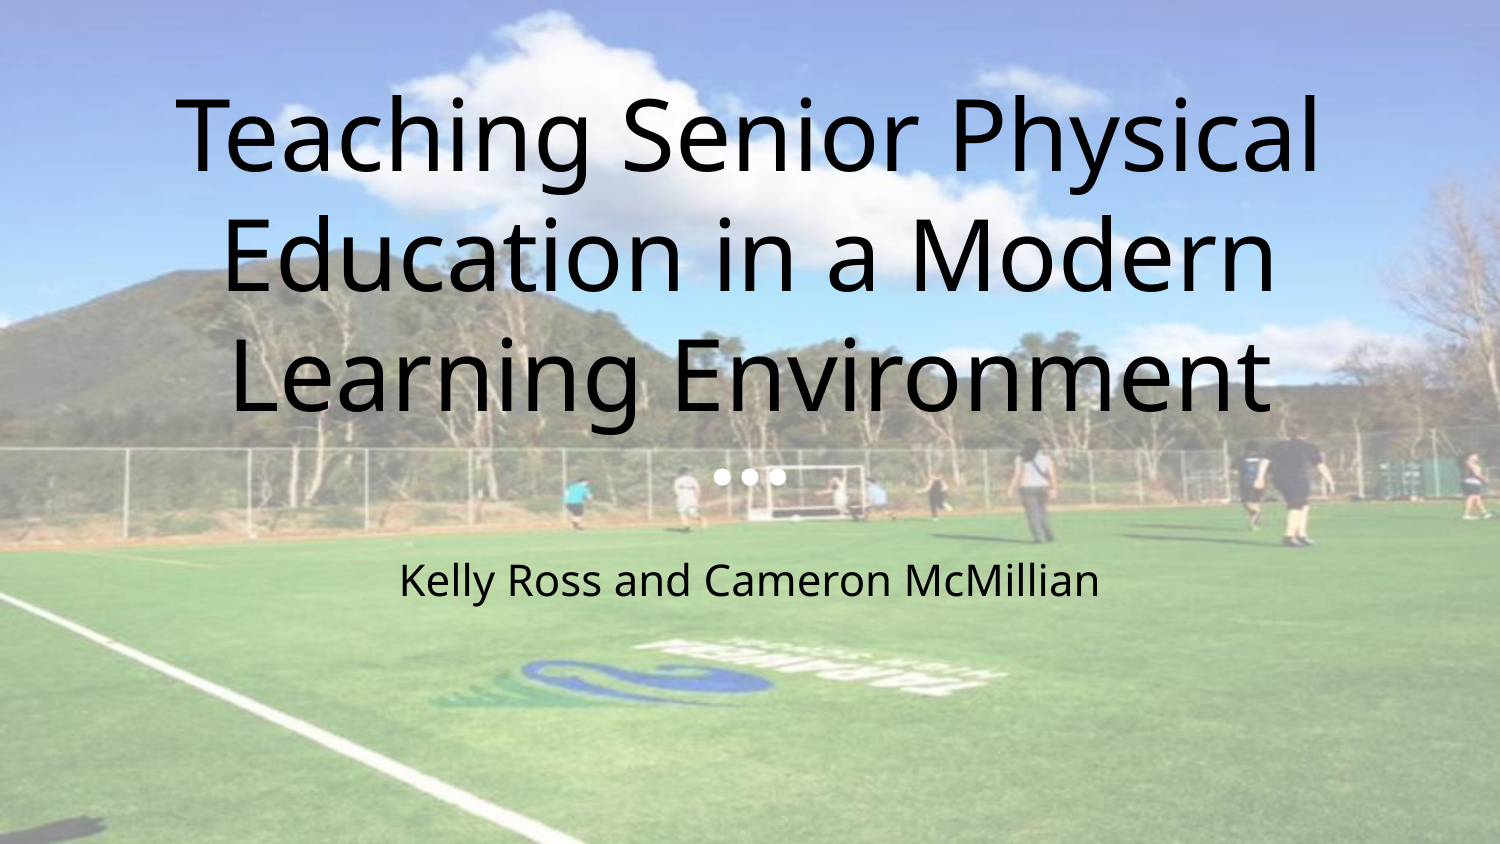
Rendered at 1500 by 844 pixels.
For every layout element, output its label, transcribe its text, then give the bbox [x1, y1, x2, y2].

title Teaching Senior Physical Education in a Modern Learning Environment [110, 162, 1390, 447]
picture [0, 0, 1500, 844]
subtitle Kelly Ross and Cameron McMillian [110, 537, 1390, 668]
